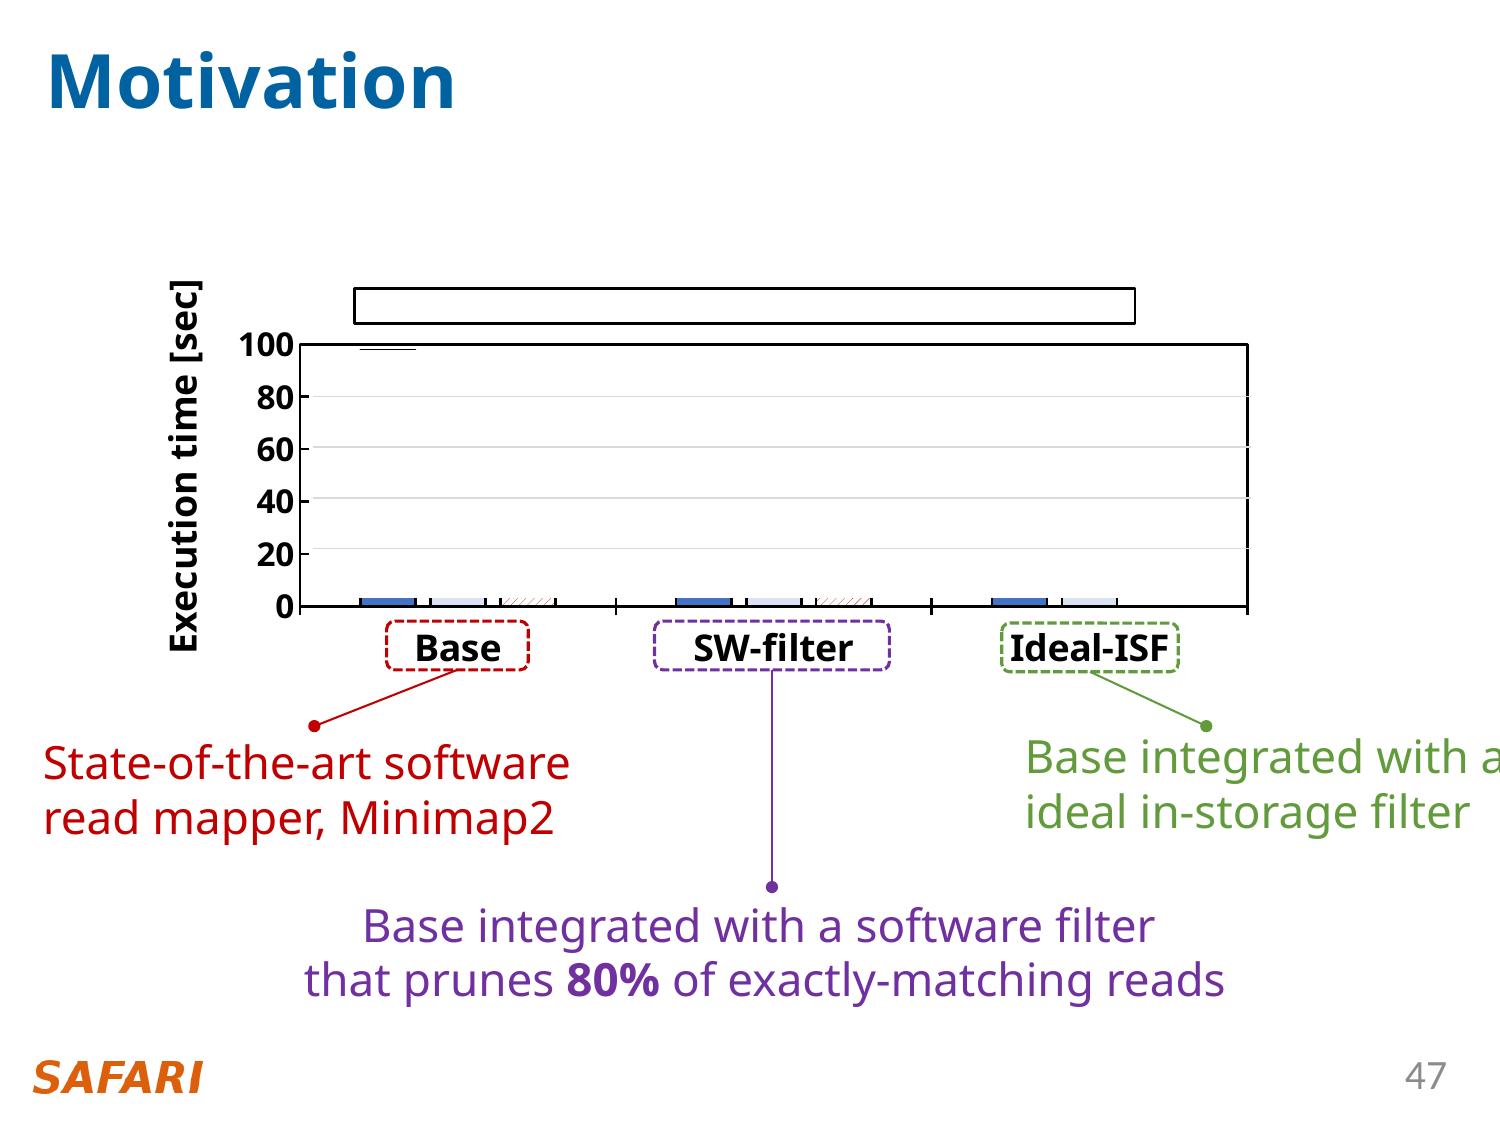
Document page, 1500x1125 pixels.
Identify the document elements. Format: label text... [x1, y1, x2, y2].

text_box Base integrated with a software filter that prunes 80% of exactly-matching reads [182, 888, 1348, 1014]
text_box Base integrated with an ideal in-storage filter [1009, 720, 1500, 846]
text_box Execution time [sec] [151, 263, 212, 670]
title Motivation [31, 15, 1475, 143]
text_box State-of-the-art software read mapper, Minimap2 [28, 726, 601, 851]
picture [31, 1051, 209, 1104]
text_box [314, 672, 458, 727]
chart [217, 261, 1283, 672]
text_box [1090, 671, 1207, 727]
